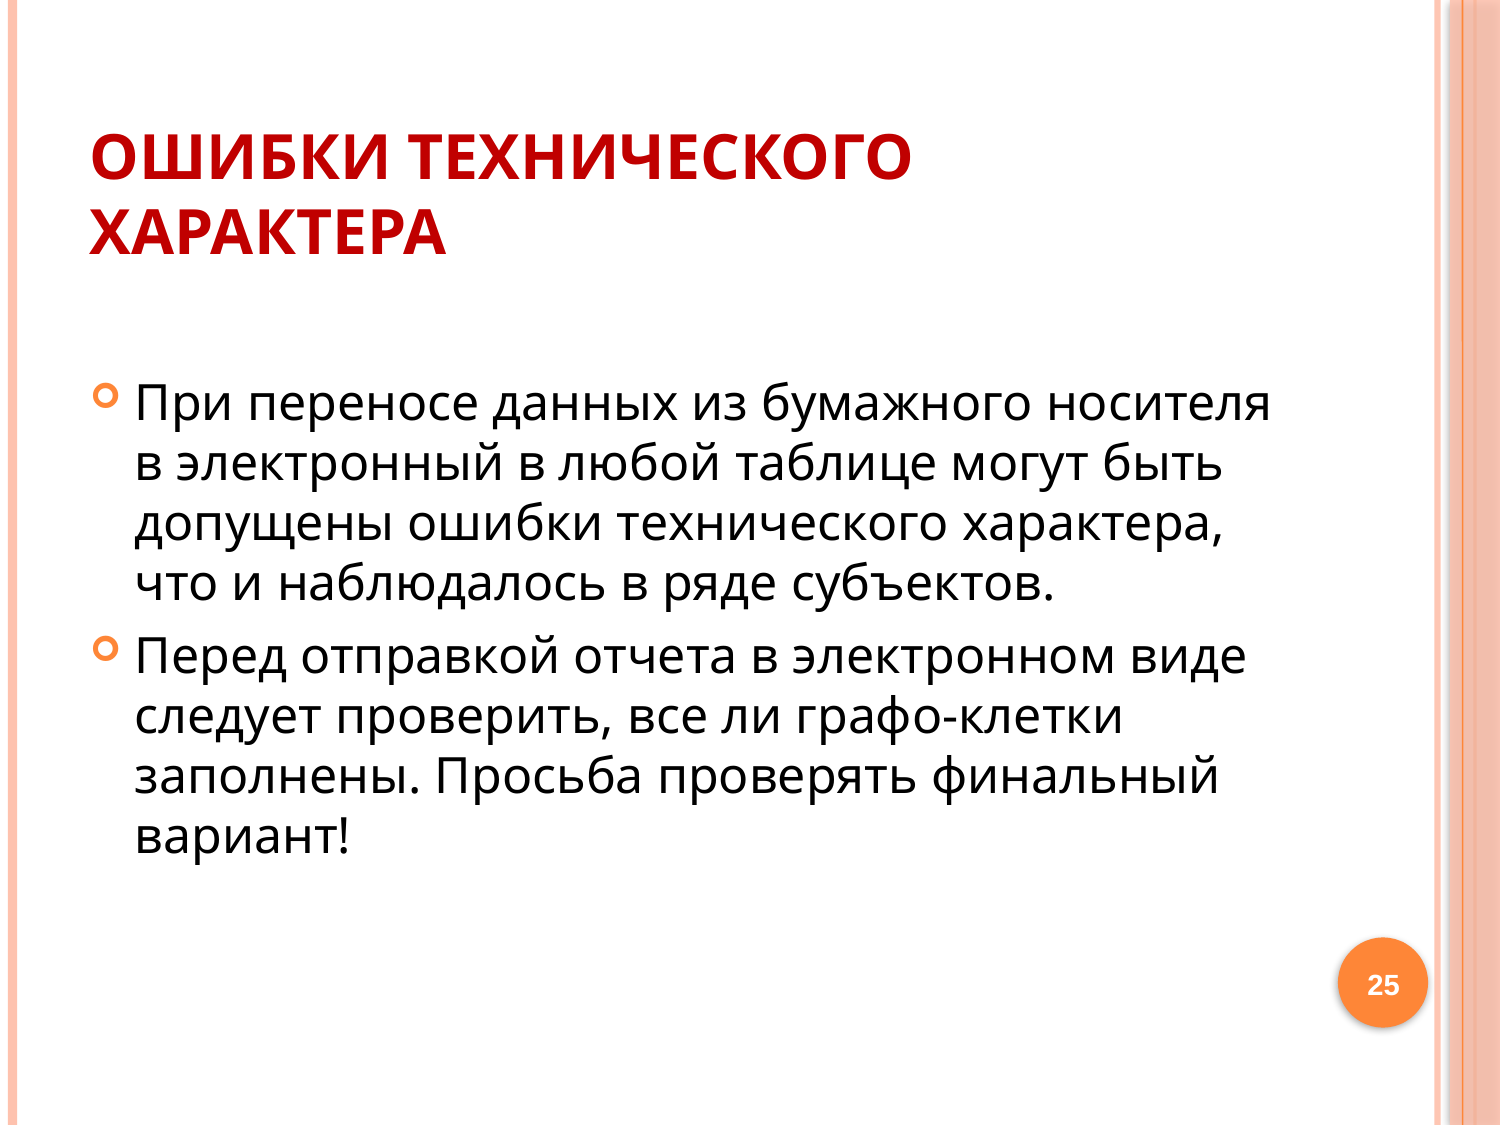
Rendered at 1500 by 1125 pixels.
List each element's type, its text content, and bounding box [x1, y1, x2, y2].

slide_number 25 [1333, 940, 1434, 1026]
list При переносе данных из бумажного носителя в электронный в любой таблице могут быть допущены ошибки технического характера, что и наблюдалось в ряде субъектов. Перед отправкой отчета в электронном виде следует проверить, все ли графо-клетки заполнены. Просьба проверять финальный вариант! [74, 362, 1301, 1063]
title Ошибки технического характера [75, 45, 1300, 275]
